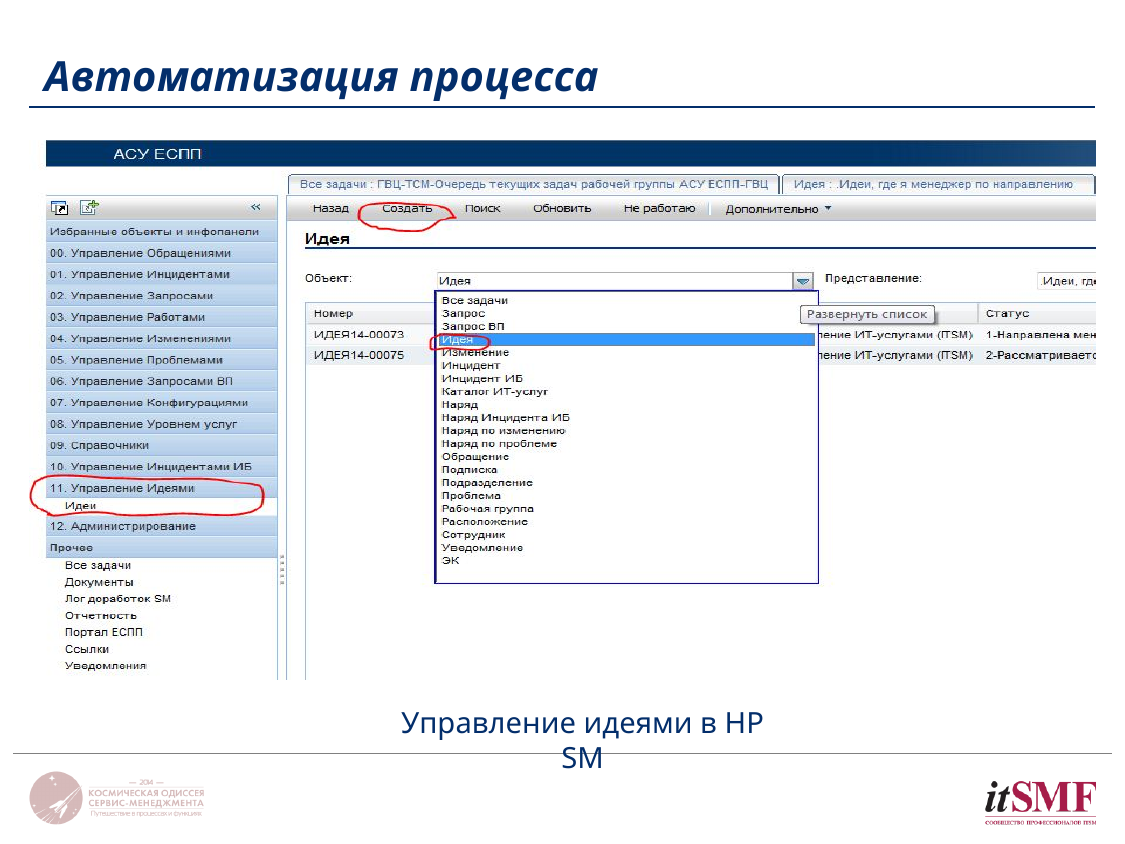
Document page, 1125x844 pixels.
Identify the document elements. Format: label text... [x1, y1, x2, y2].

picture [985, 781, 1096, 825]
text_box Управление идеями в HP SM [379, 696, 786, 782]
picture [29, 140, 1096, 680]
title Автоматизация процесса [29, 33, 1096, 115]
